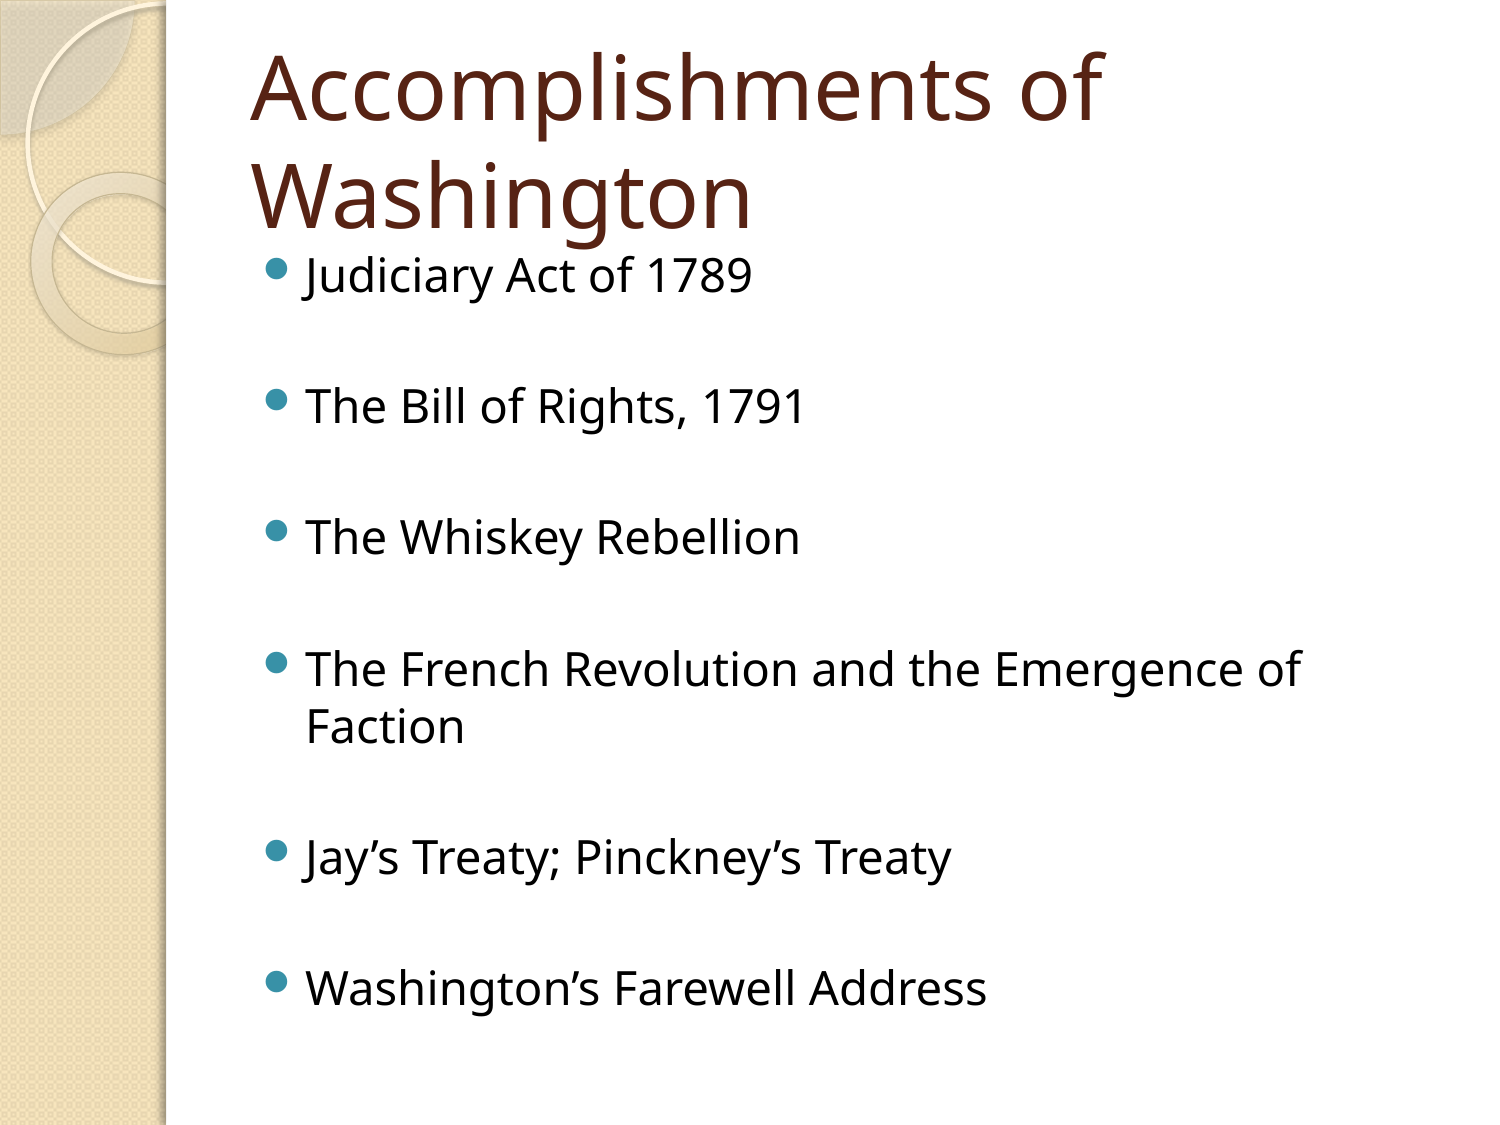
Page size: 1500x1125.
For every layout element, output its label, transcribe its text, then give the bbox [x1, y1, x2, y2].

title Accomplishments of Washington [235, 45, 1466, 233]
list Judiciary Act of 1789 The Bill of Rights, 1791 The Whiskey Rebellion The French Revolution and the Emergence of Faction Jay’s Treaty; Pinckney’s Treaty Washington’s Farewell Address [235, 237, 1466, 1025]
